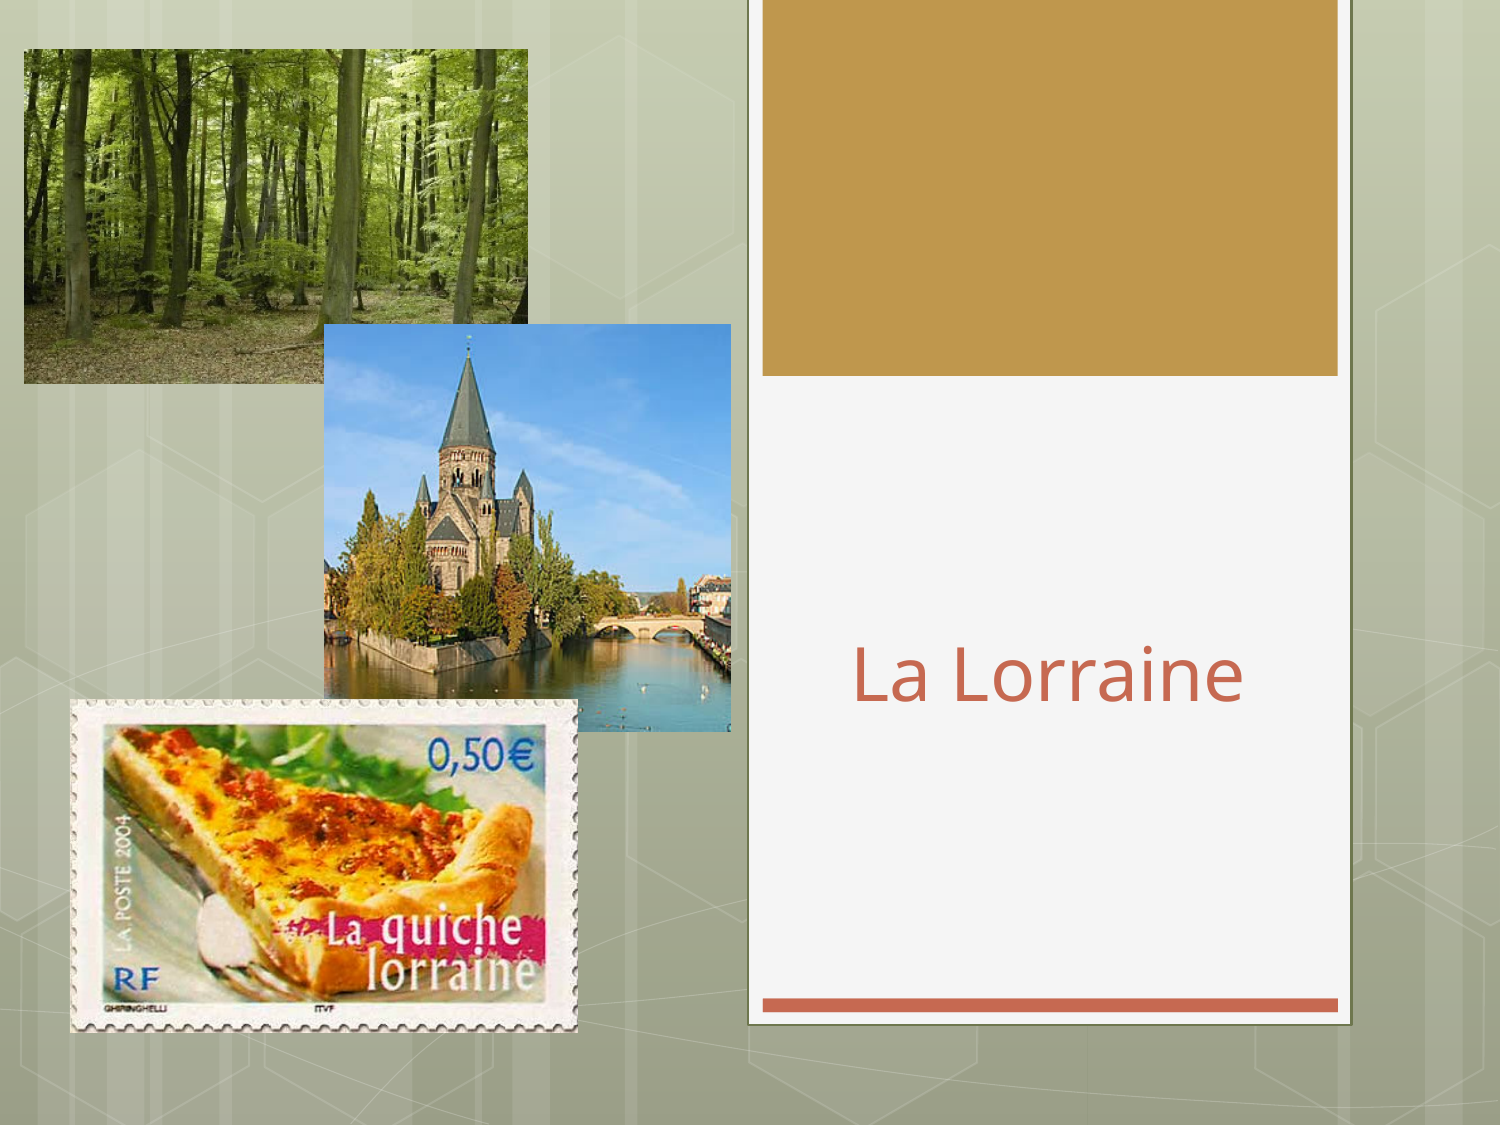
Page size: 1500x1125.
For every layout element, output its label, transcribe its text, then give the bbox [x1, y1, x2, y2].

picture [24, 49, 731, 1034]
title La Lorraine [776, 444, 1320, 724]
